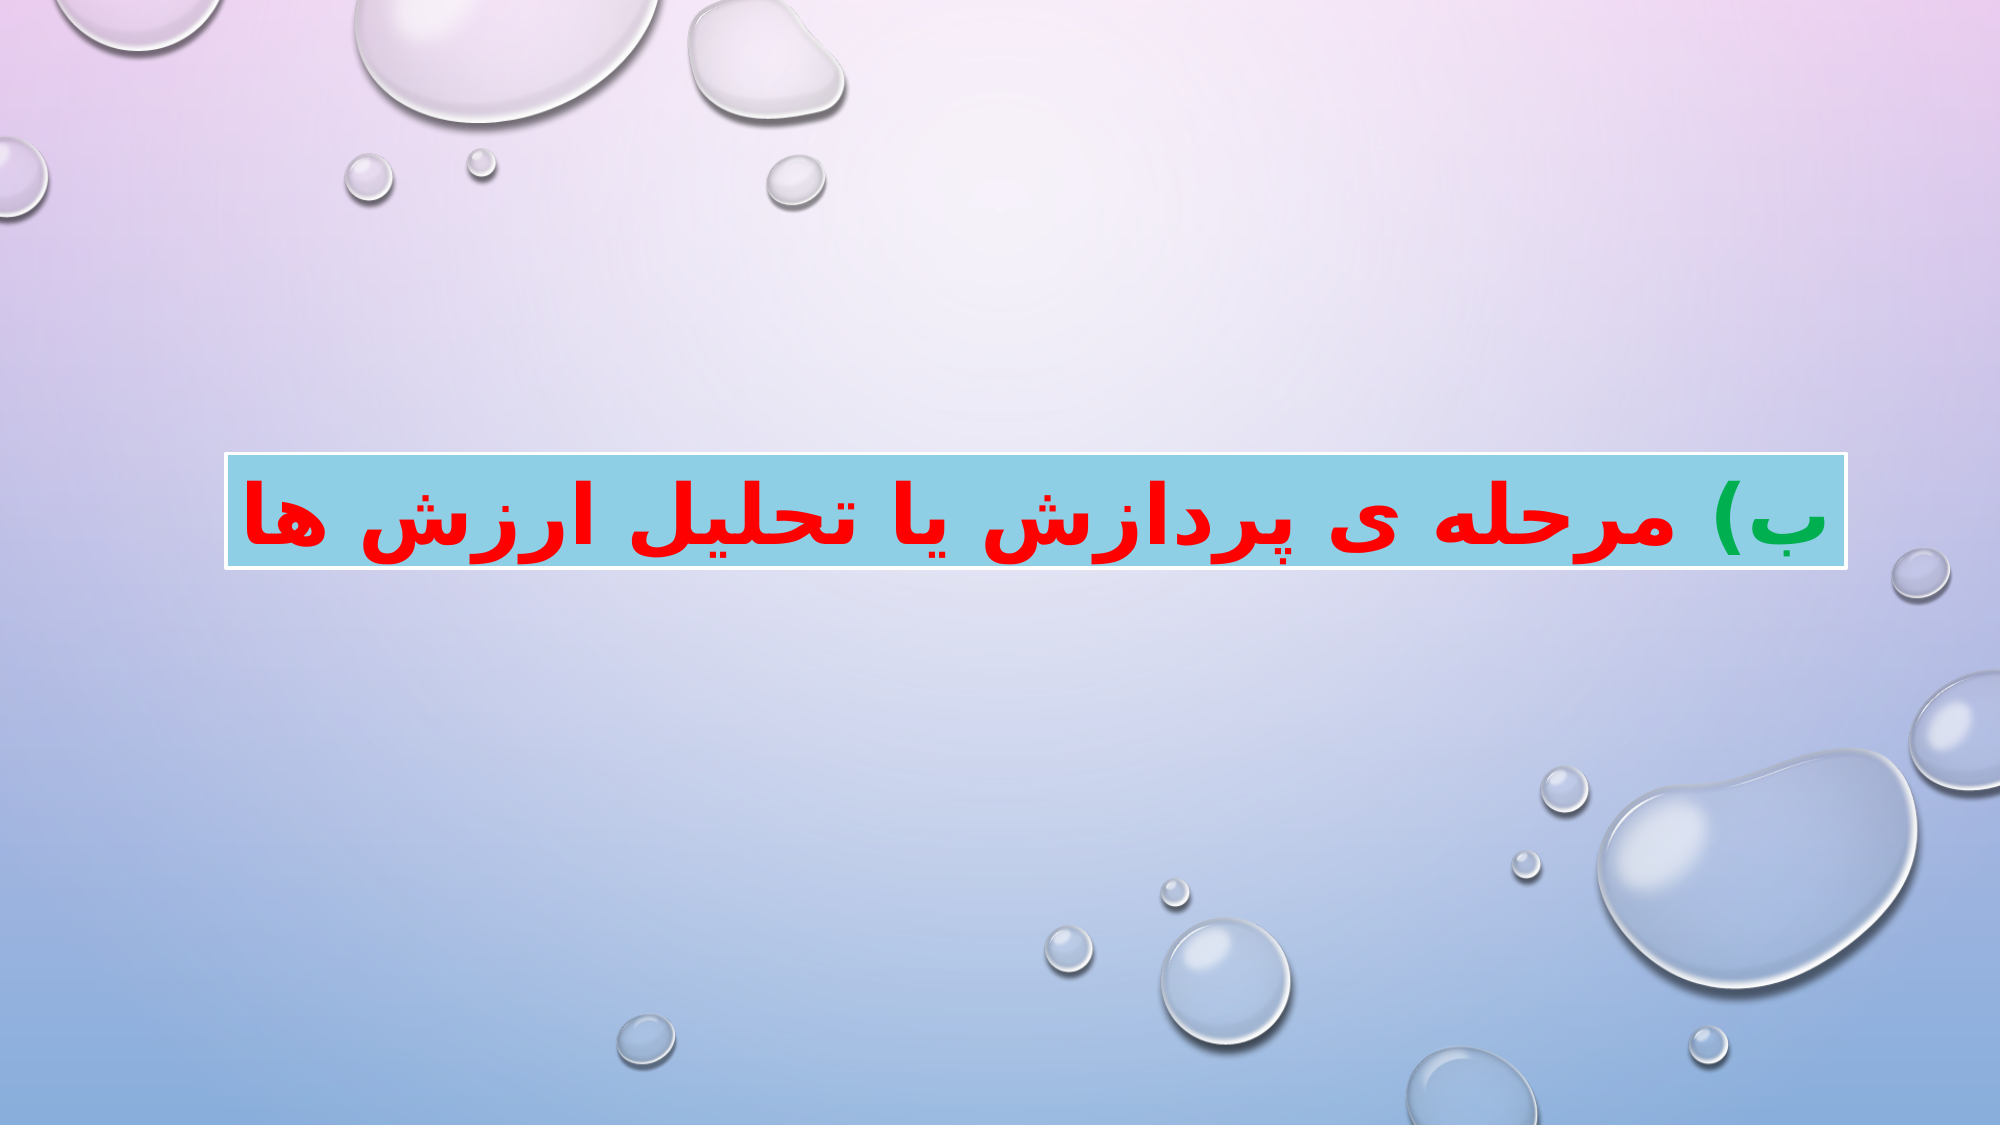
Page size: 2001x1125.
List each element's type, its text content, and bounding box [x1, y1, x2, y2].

text_box ب) مرحله ی پردازش يا تحليل ارزش ها [224, 452, 1848, 570]
picture [0, 0, 2000, 1125]
